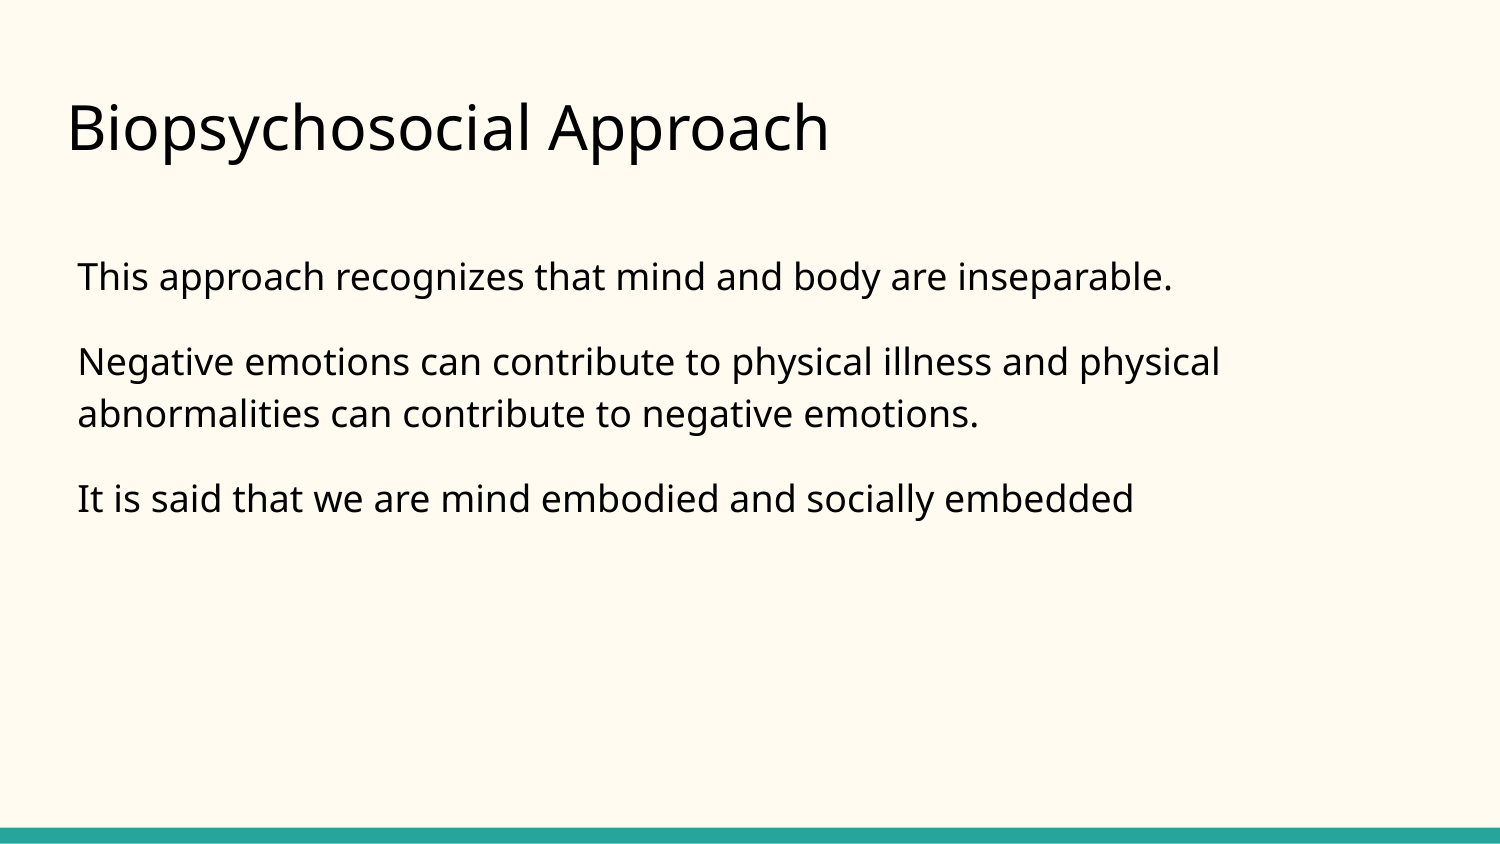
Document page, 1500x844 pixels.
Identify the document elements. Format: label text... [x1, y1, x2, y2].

list This approach recognizes that mind and body are inseparable. Negative emotions can contribute to physical illness and physical abnormalities can contribute to negative emotions. It is said that we are mind embodied and socially embedded [62, 231, 1461, 792]
title Biopsychosocial Approach [51, 72, 1449, 174]
